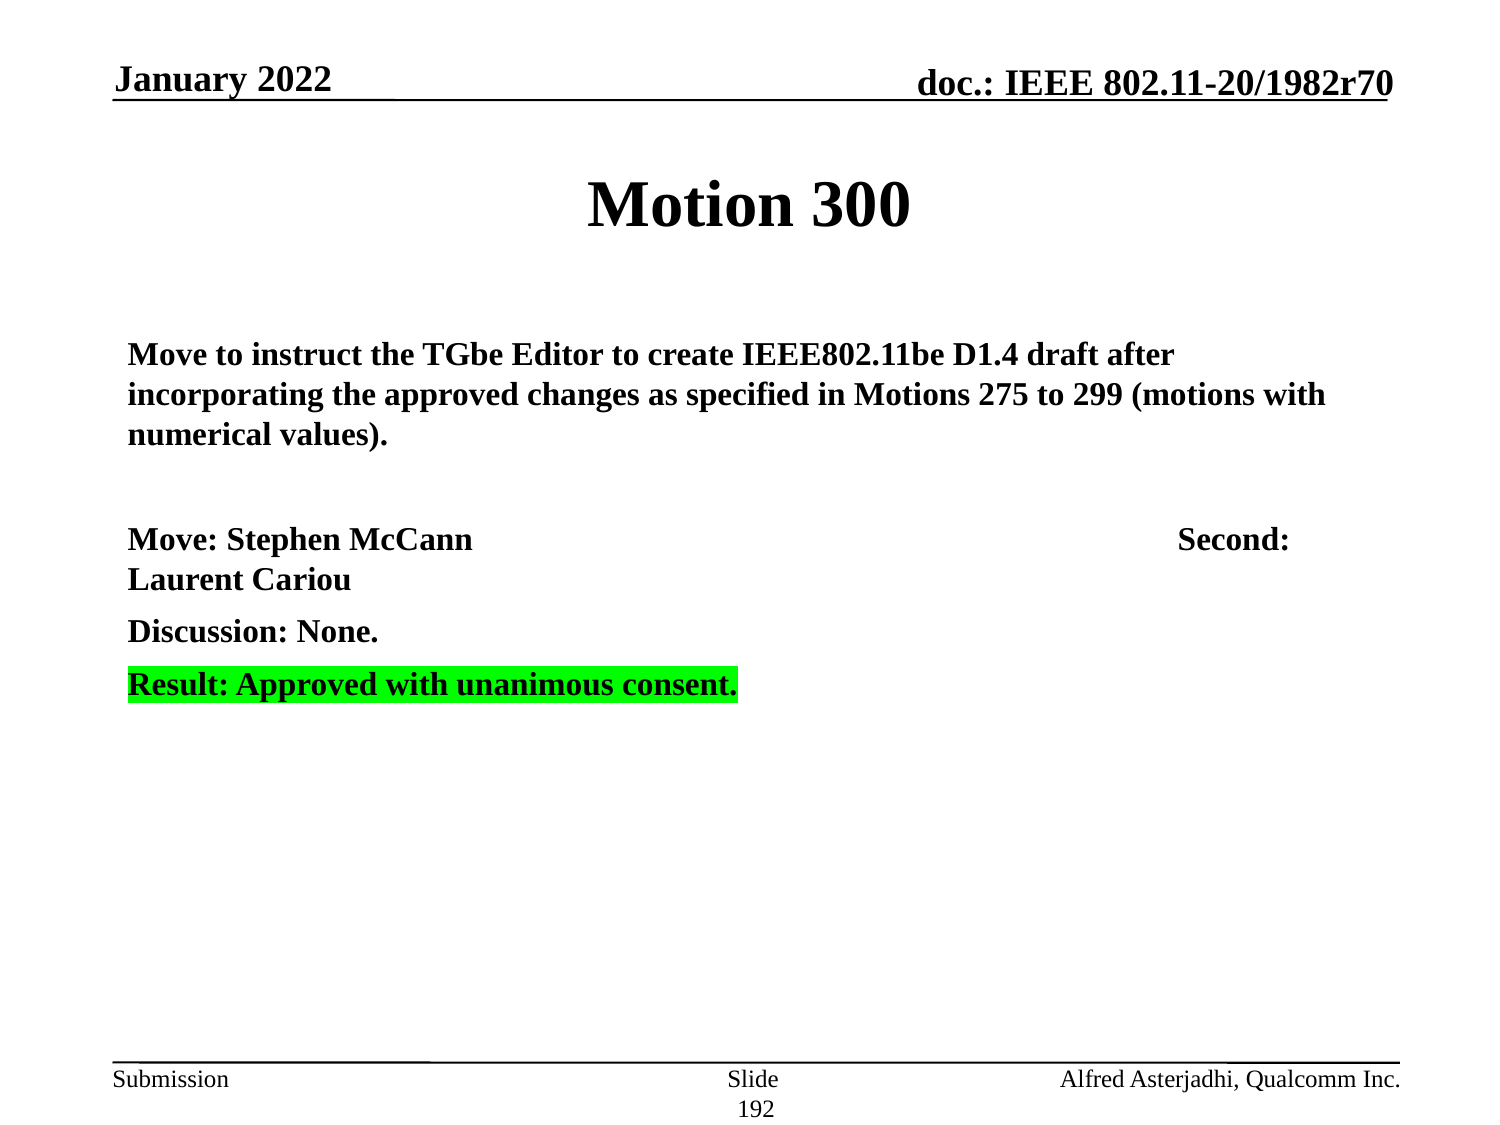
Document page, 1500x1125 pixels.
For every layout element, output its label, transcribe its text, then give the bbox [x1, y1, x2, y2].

footer Alfred Asterjadhi, Qualcomm Inc. [878, 1061, 1402, 1093]
list Move to instruct the TGbe Editor to create IEEE802.11be D1.4 draft after incorporating the approved changes as specified in Motions 275 to 299 (motions with numerical values). Move: Stephen McCann Second: Laurent Cariou Discussion: None. Result: Approved with unanimous consent. [112, 324, 1388, 1000]
slide_number Slide 192 [712, 1061, 800, 1123]
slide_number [114, 54, 423, 100]
title Motion 300 [112, 112, 1388, 288]
